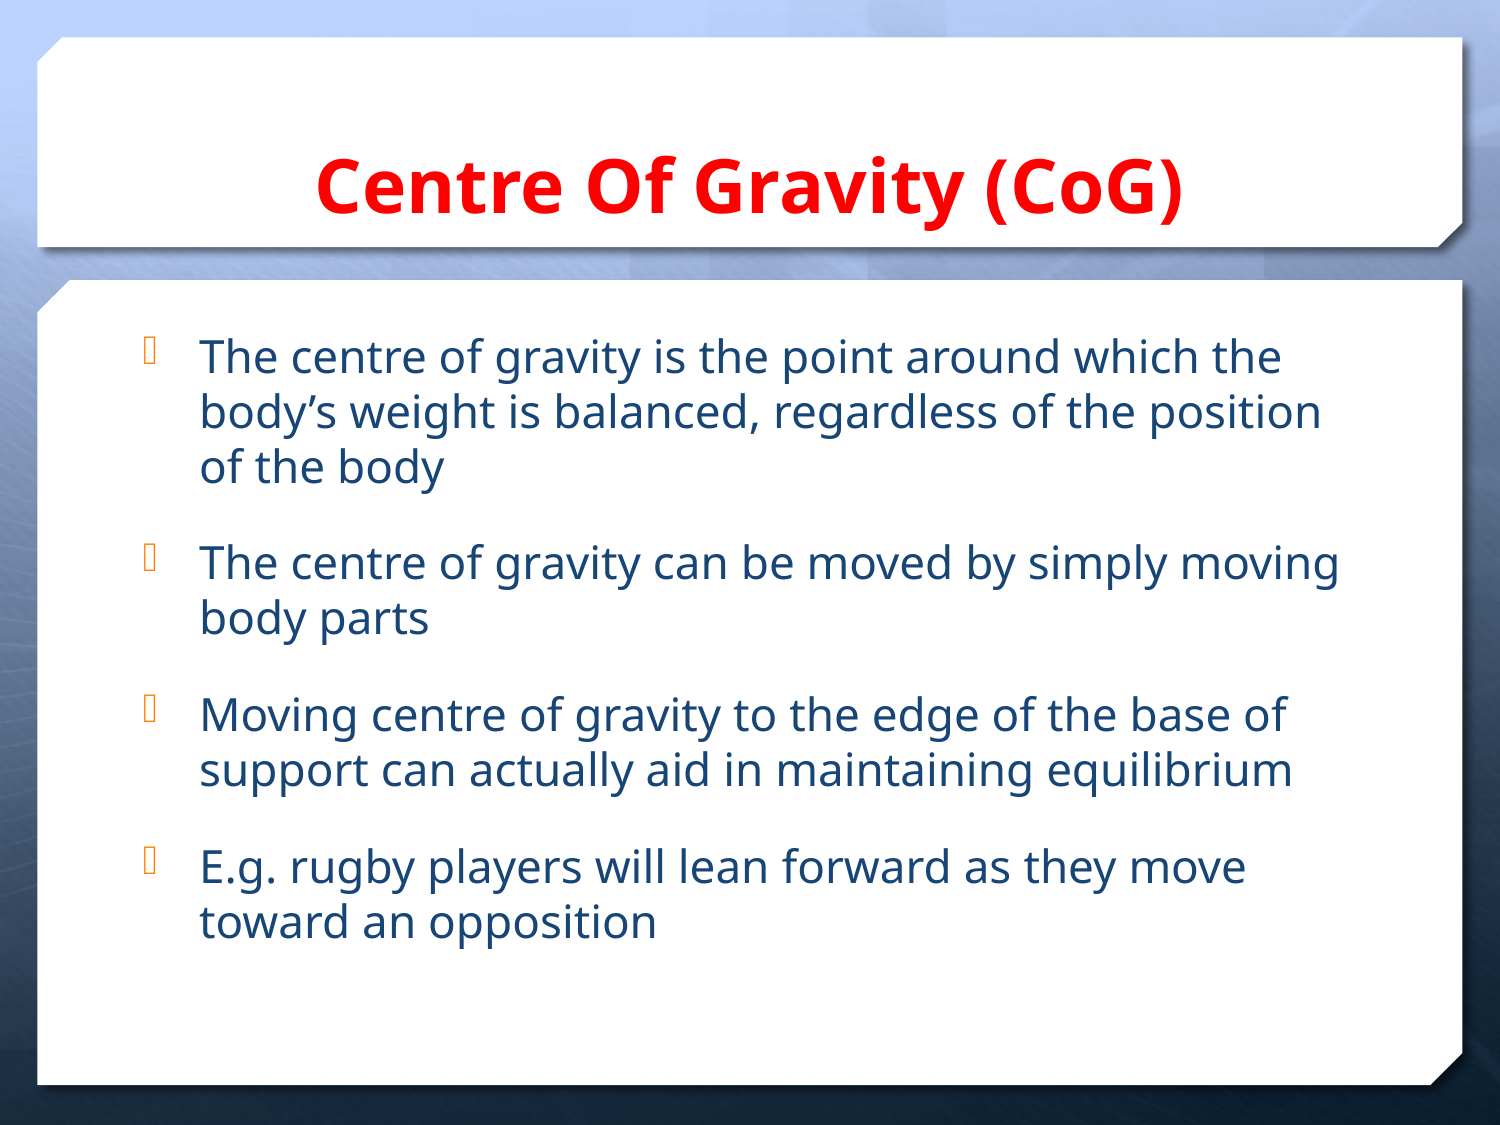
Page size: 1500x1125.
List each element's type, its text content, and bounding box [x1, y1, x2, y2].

list The centre of gravity is the point around which the body’s weight is balanced, regardless of the position of the body The centre of gravity can be moved by simply moving body parts Moving centre of gravity to the edge of the base of support can actually aid in maintaining equilibrium E.g. rugby players will lean forward as they move toward an opposition [127, 319, 1372, 978]
title Centre Of Gravity (CoG) [127, 48, 1372, 236]
